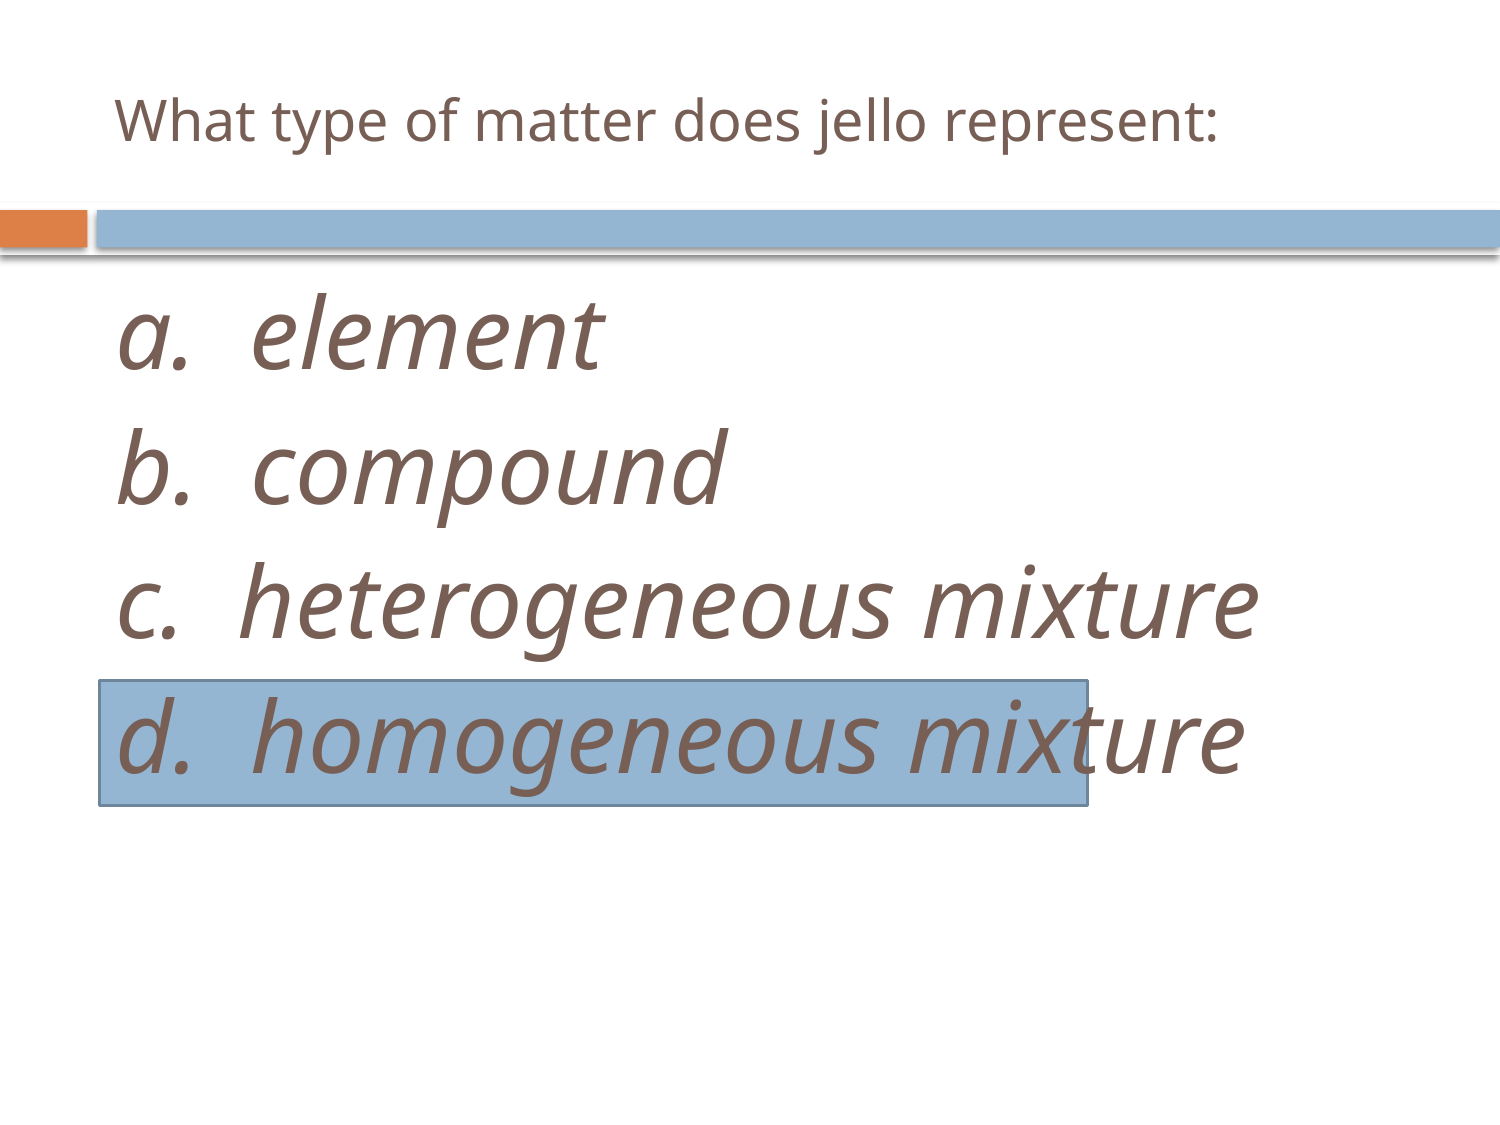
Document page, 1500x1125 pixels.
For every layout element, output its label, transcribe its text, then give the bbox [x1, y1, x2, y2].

list a. element b. compound c. heterogeneous mixture d. homogeneous mixture [100, 262, 1438, 1000]
title What type of matter does jello represent: [99, 75, 1438, 238]
